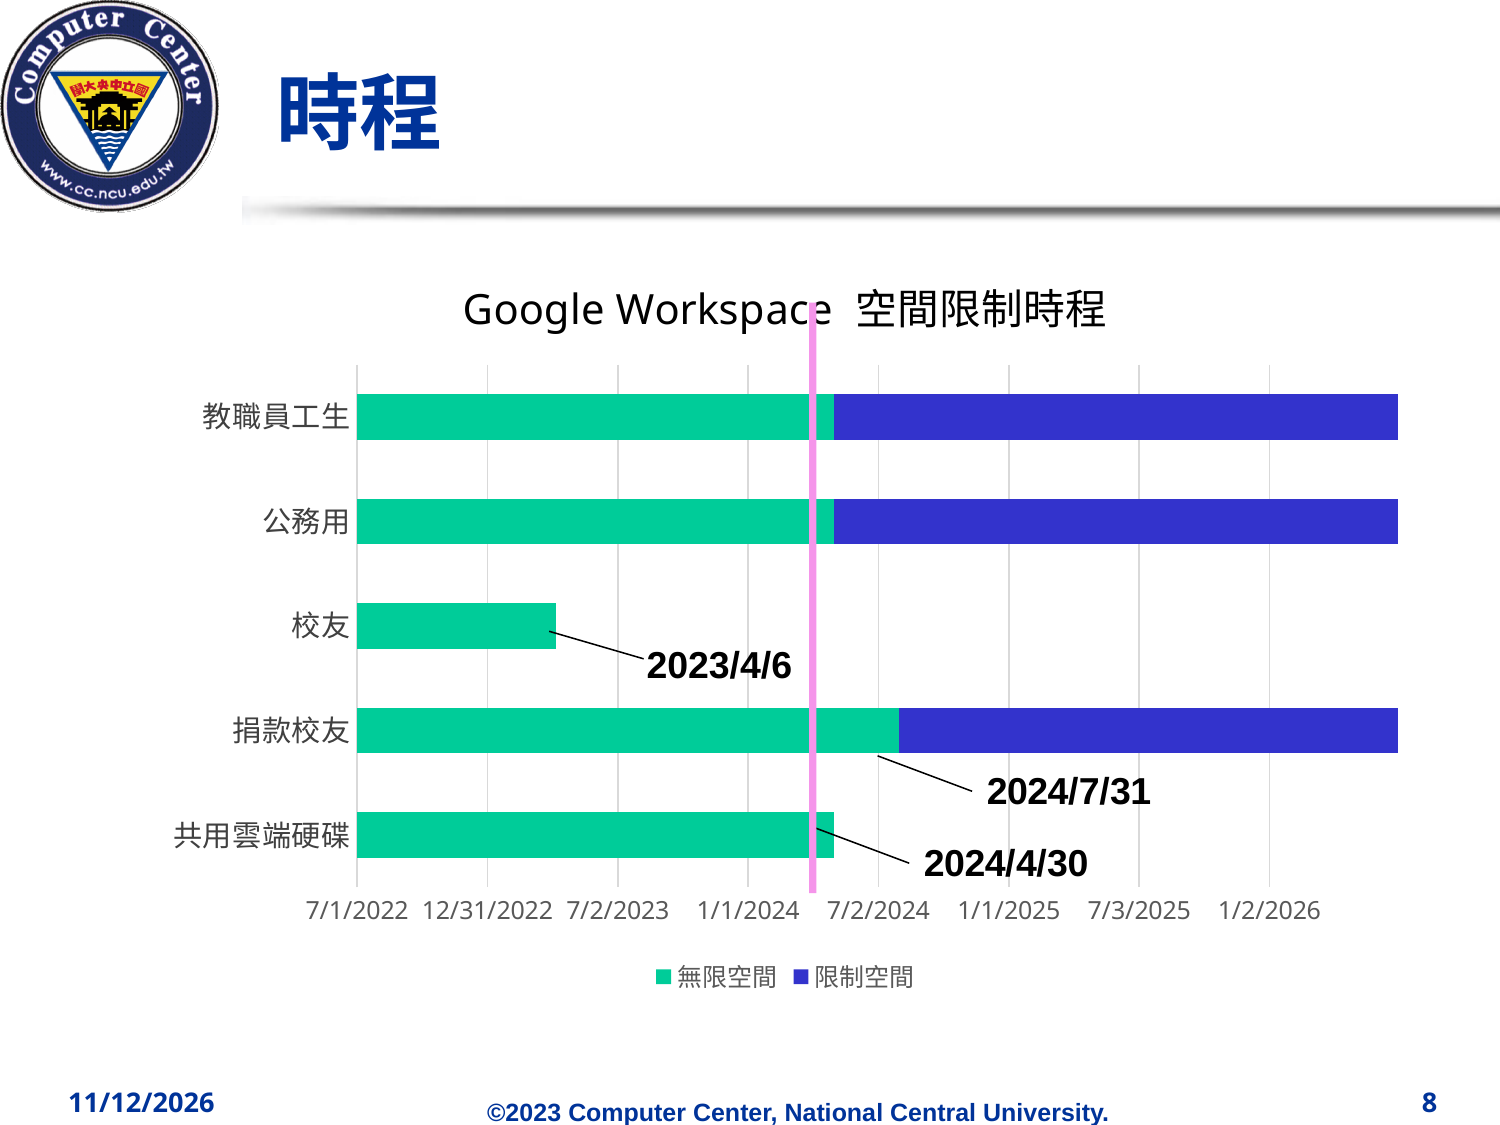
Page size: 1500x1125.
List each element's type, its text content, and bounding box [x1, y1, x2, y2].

picture [242, 196, 1500, 225]
title 時程 [261, 42, 1500, 179]
chart [147, 243, 1424, 1000]
picture [0, 0, 219, 219]
slide_number 8 [1139, 1078, 1453, 1125]
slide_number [53, 1078, 366, 1125]
